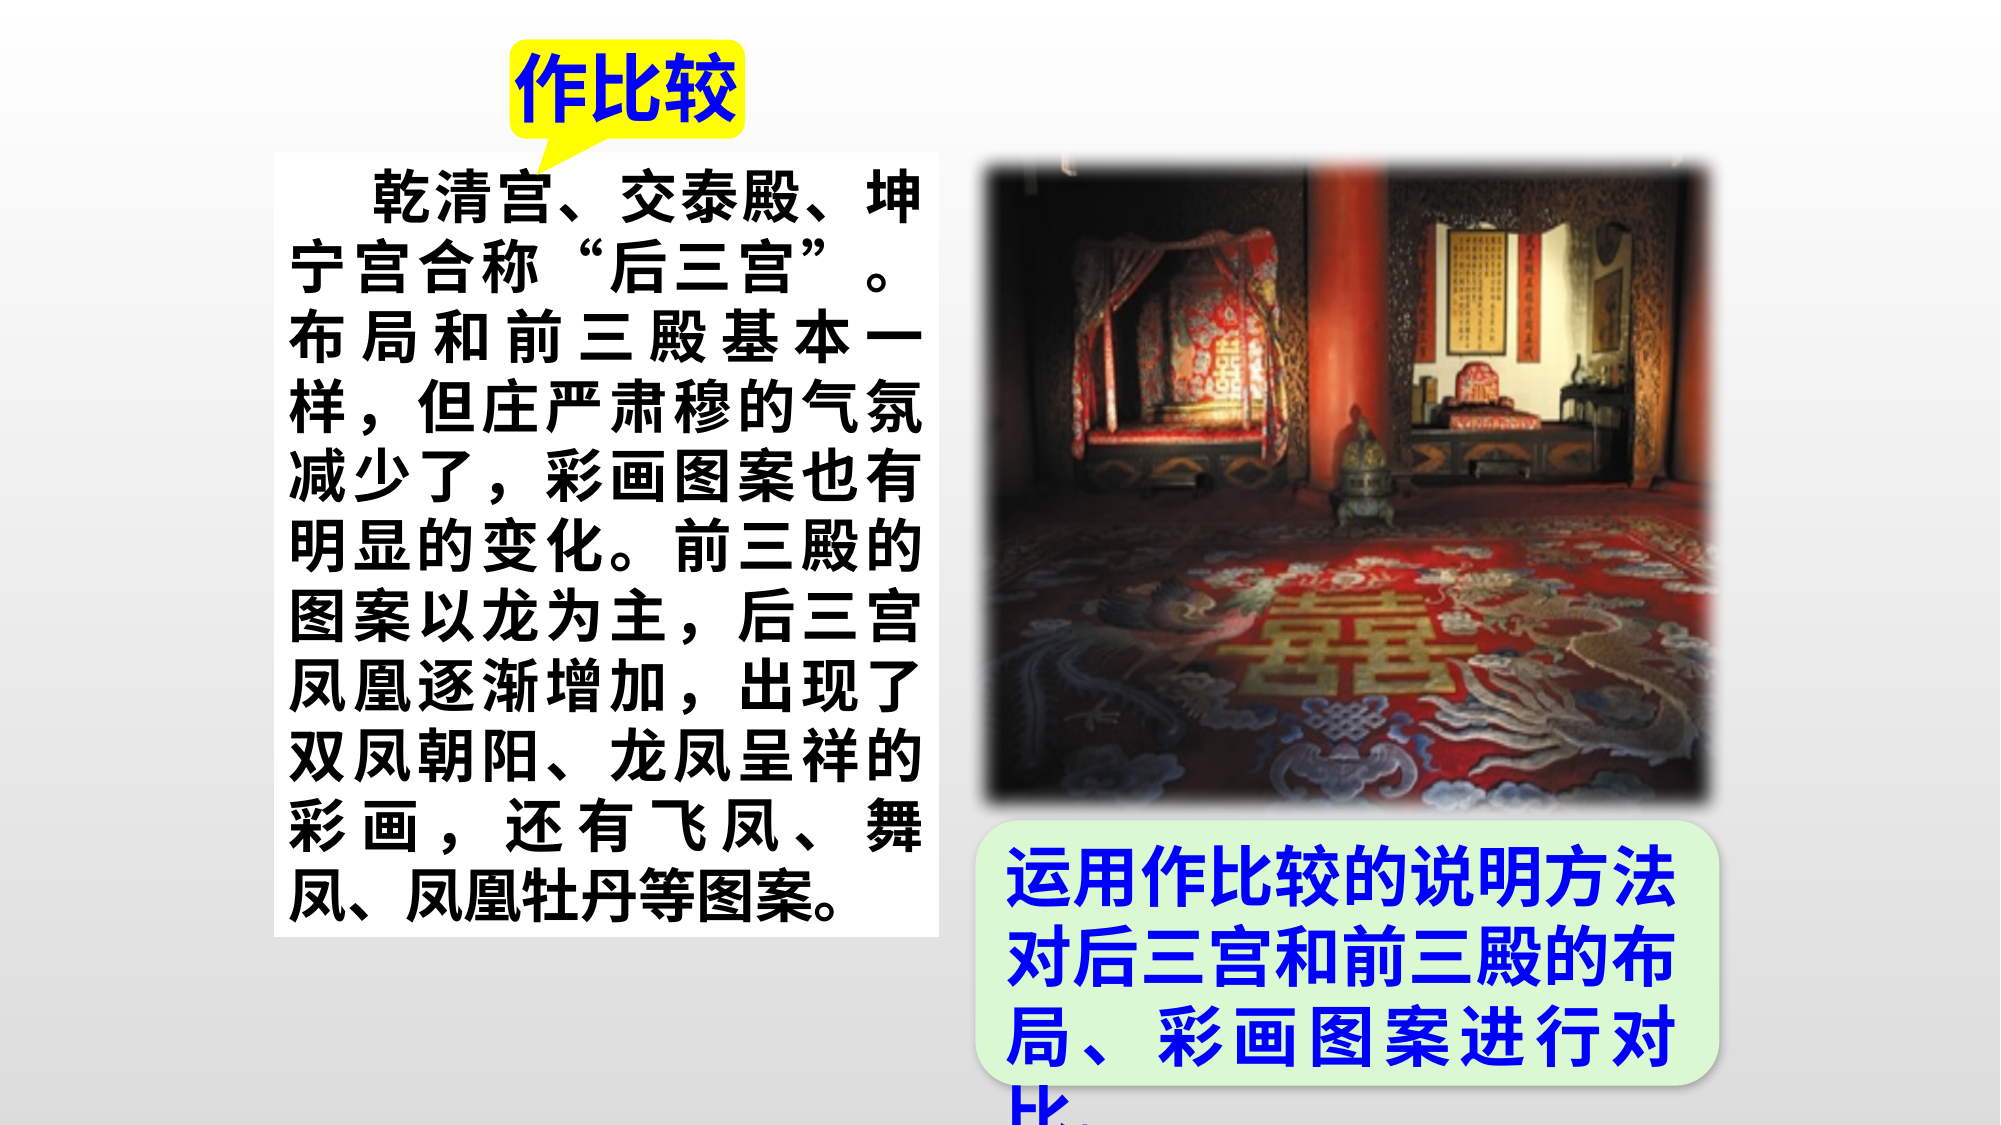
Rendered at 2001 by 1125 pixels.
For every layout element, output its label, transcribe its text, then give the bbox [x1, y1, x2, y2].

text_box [975, 820, 1720, 1089]
picture [967, 148, 1727, 822]
text_box 乾清宫、交泰殿、坤宁宫合称“后三宫”。布局和前三殿基本一样，但庄严肃穆的气氛减少了，彩画图案也有明显的变化。前三殿的图案以龙为主，后三宫凤凰逐渐增加，出现了双凤朝阳、龙凤呈祥的彩画，还有飞凤、舞凤、凤凰牡丹等图案。 [274, 152, 939, 937]
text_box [497, 34, 756, 141]
